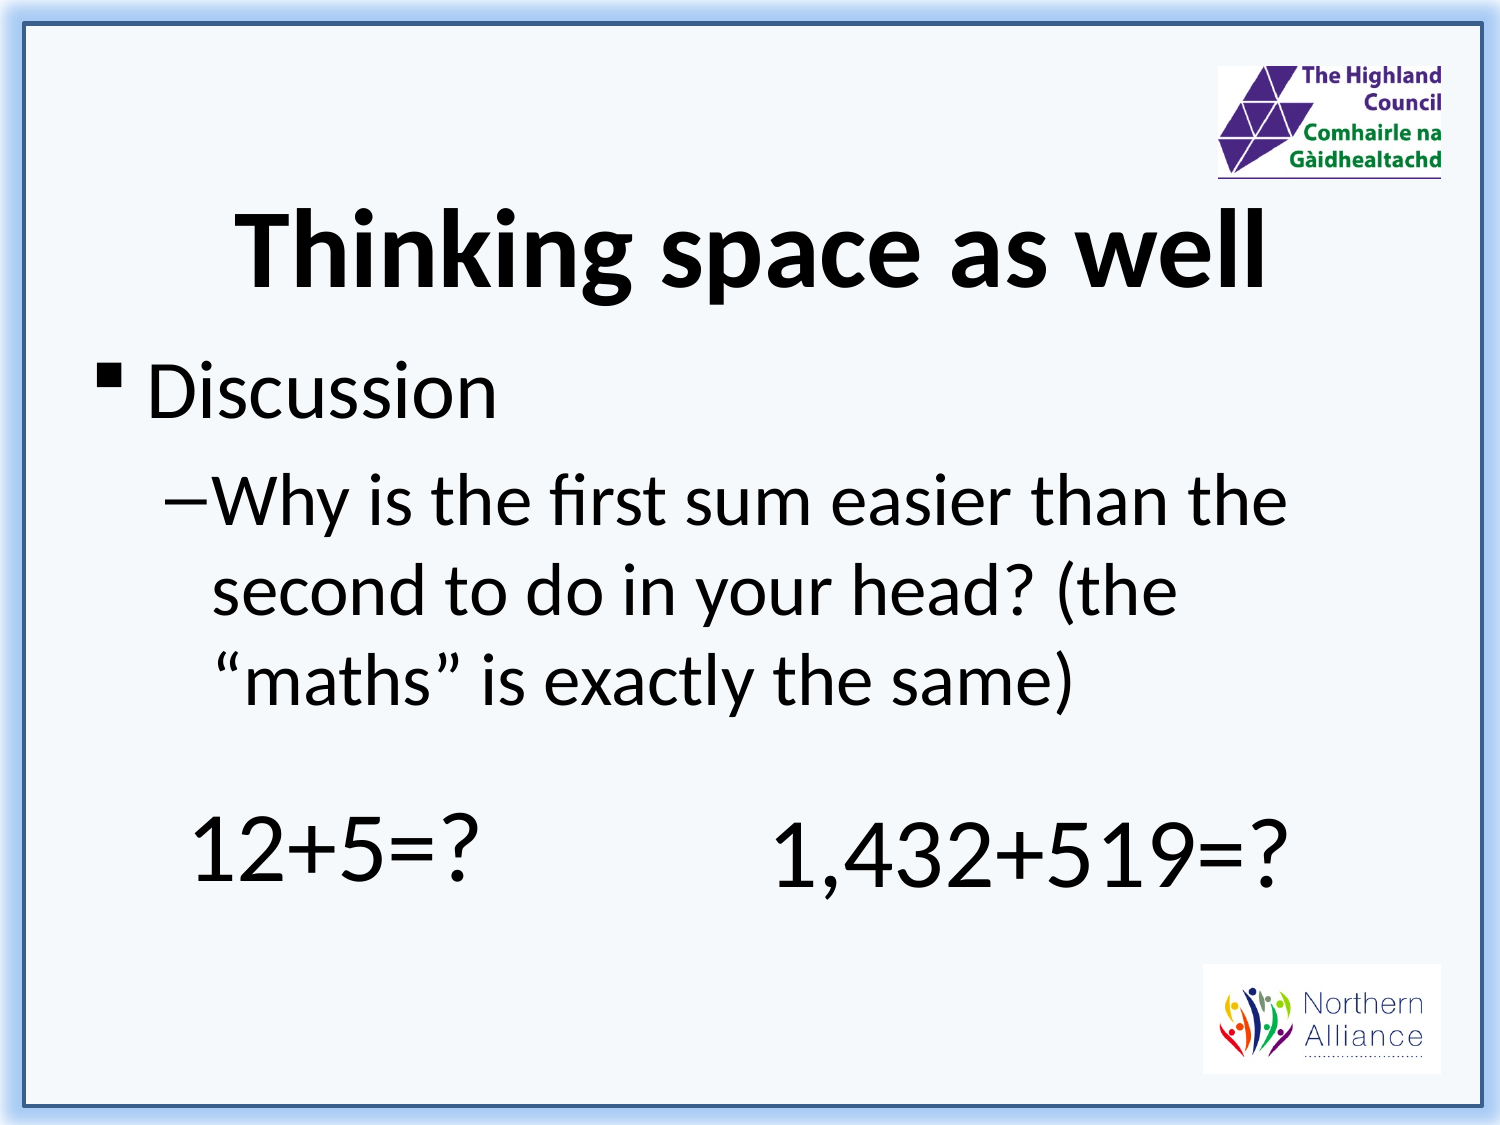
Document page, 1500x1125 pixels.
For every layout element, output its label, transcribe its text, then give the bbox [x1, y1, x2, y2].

title Thinking space as well [78, 149, 1428, 337]
picture [1203, 963, 1441, 1075]
text_box [22, 21, 1484, 1108]
picture [1218, 66, 1441, 179]
text_box 12+5=? [171, 774, 550, 909]
list Discussion Why is the first sum easier than the second to do in your head? (the “maths” is exactly the same) [75, 327, 1425, 1071]
text_box 1,432+519=? [752, 780, 1365, 916]
